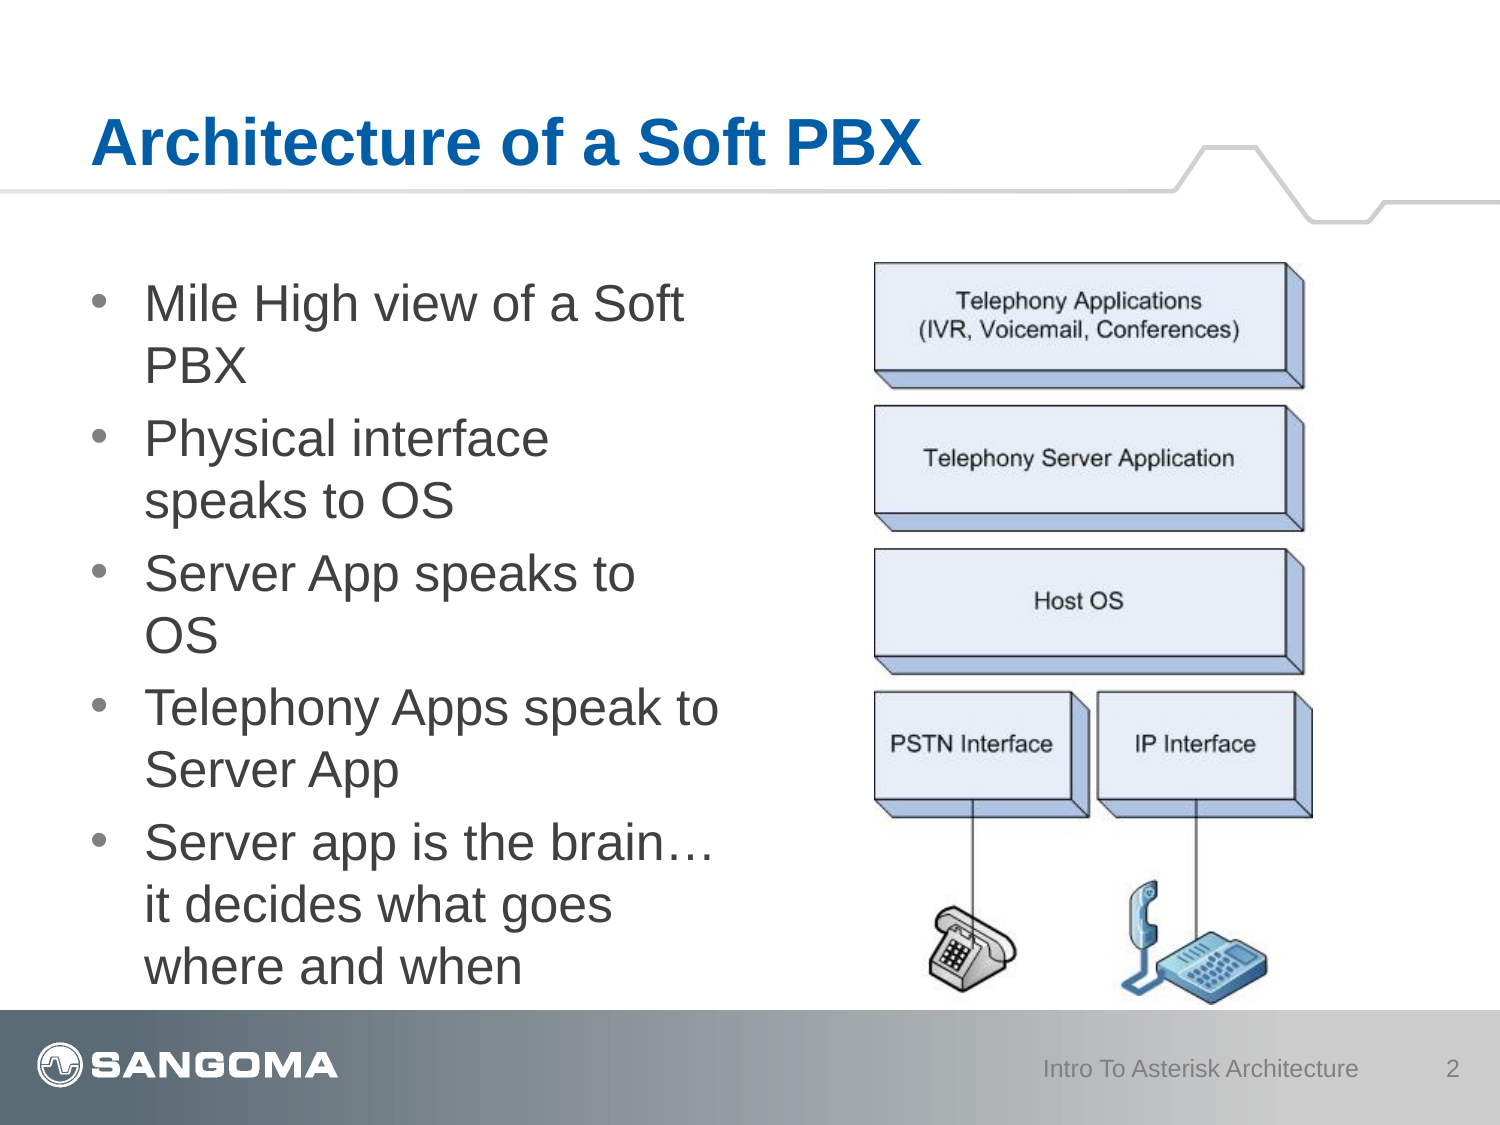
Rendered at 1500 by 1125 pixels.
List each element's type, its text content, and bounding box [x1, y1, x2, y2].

title Architecture of a Soft PBX [75, 45, 1425, 233]
footer Intro To Asterisk Architecture [525, 1037, 1375, 1098]
list Mile High view of a Soft PBX Physical interface speaks to OS Server App speaks to OS Telephony Apps speak to Server App Server app is the brain…it decides what goes where and when [75, 262, 738, 1005]
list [874, 262, 1314, 1006]
picture [0, 0, 1500, 1125]
slide_number 2 [1387, 1037, 1475, 1098]
